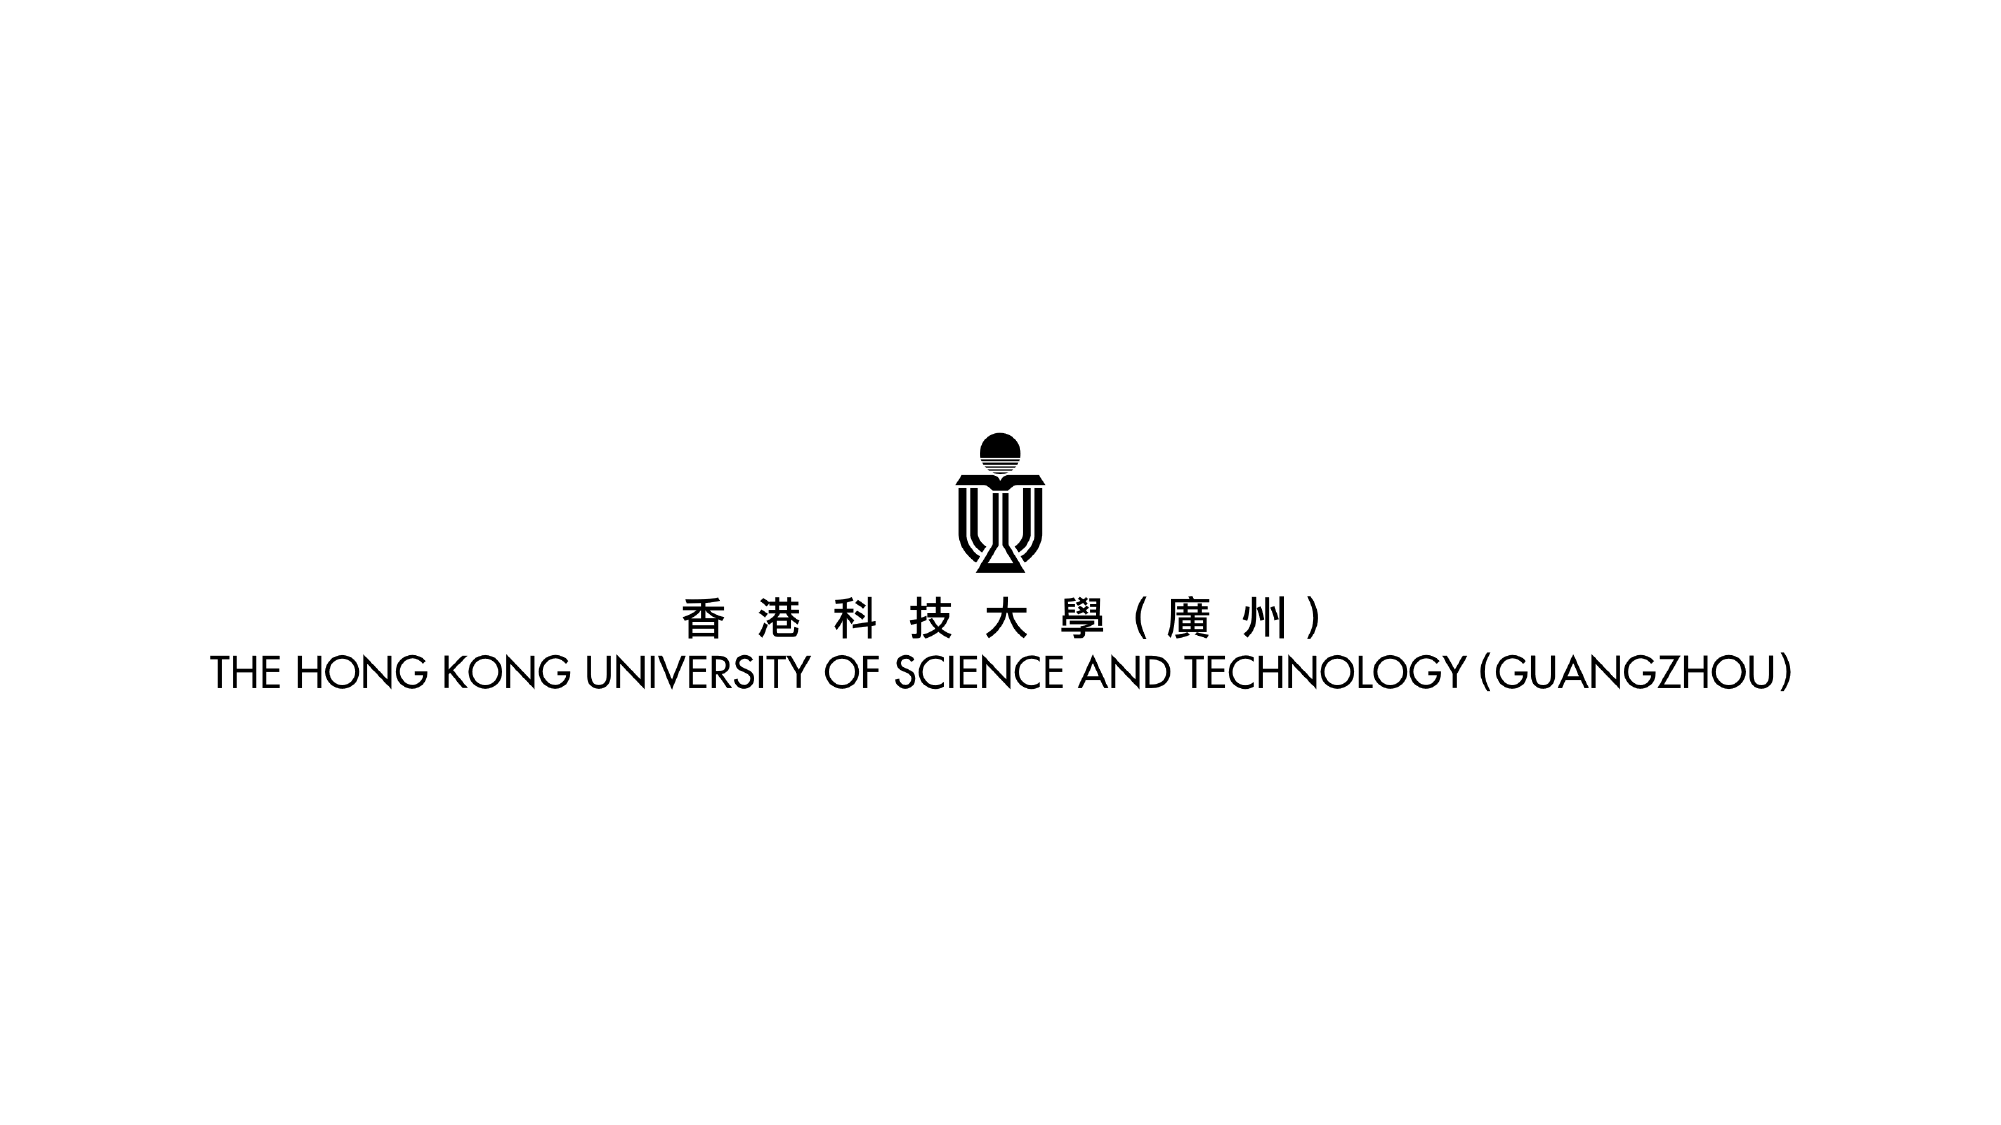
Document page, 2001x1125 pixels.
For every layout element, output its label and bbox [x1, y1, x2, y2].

picture [207, 431, 1793, 693]
